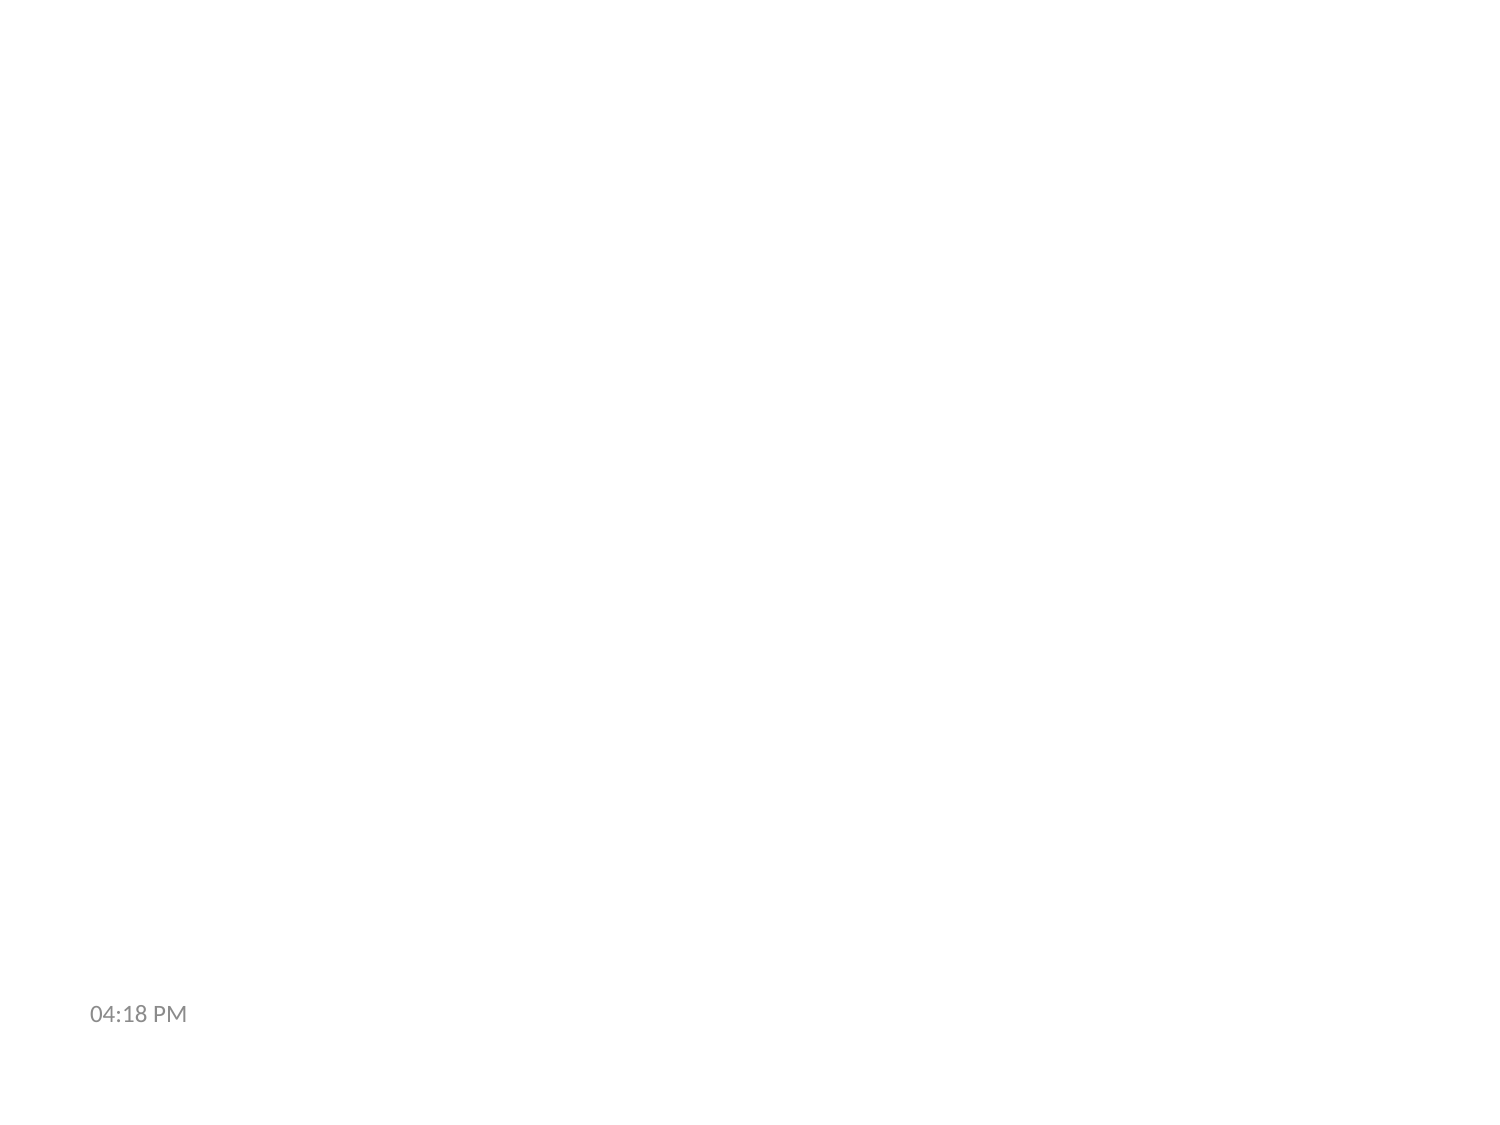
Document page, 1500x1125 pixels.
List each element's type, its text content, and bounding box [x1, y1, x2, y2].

text_box 3:35 PM [75, 982, 425, 1043]
